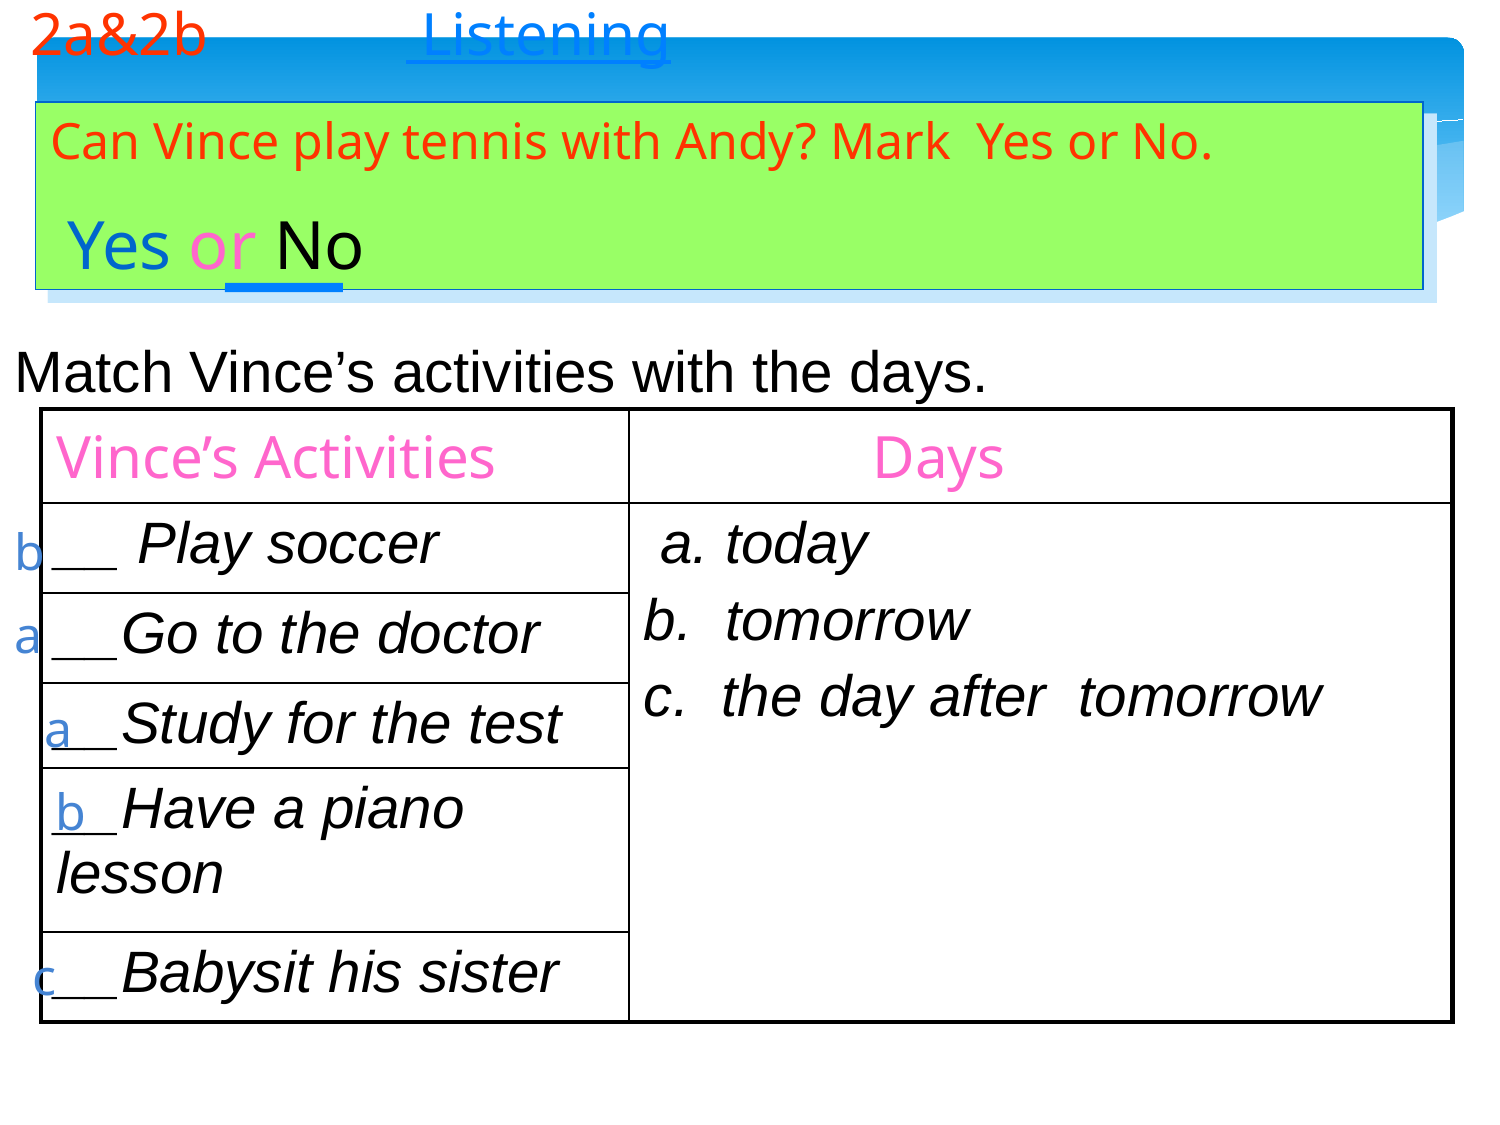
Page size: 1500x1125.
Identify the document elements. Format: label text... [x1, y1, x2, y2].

text_box b [0, 515, 183, 587]
table_cell __Have a piano lesson [43, 769, 628, 931]
table_header Vince’s Activities [43, 411, 628, 502]
table_cell __Babysit his sister [148, 933, 628, 1020]
table_cell a. today b. tomorrow c. the day after tomorrow [630, 504, 1450, 1020]
table_cell __ Play soccer [43, 504, 628, 592]
text_box a [0, 597, 160, 669]
text_box c [17, 928, 148, 1023]
table_cell __Study for the test [136, 684, 628, 767]
text_box Match Vince’s activities with the days. [0, 326, 1270, 411]
text_box 2a&2b Listening [0, 0, 1194, 74]
table_header Days [630, 411, 1450, 502]
text_box b [41, 763, 148, 858]
text_box a [29, 680, 136, 775]
table_cell __Go to the doctor [43, 594, 628, 682]
text_box Can Vince play tennis with Andy? Mark Yes or No. Yes or No [35, 101, 1424, 290]
